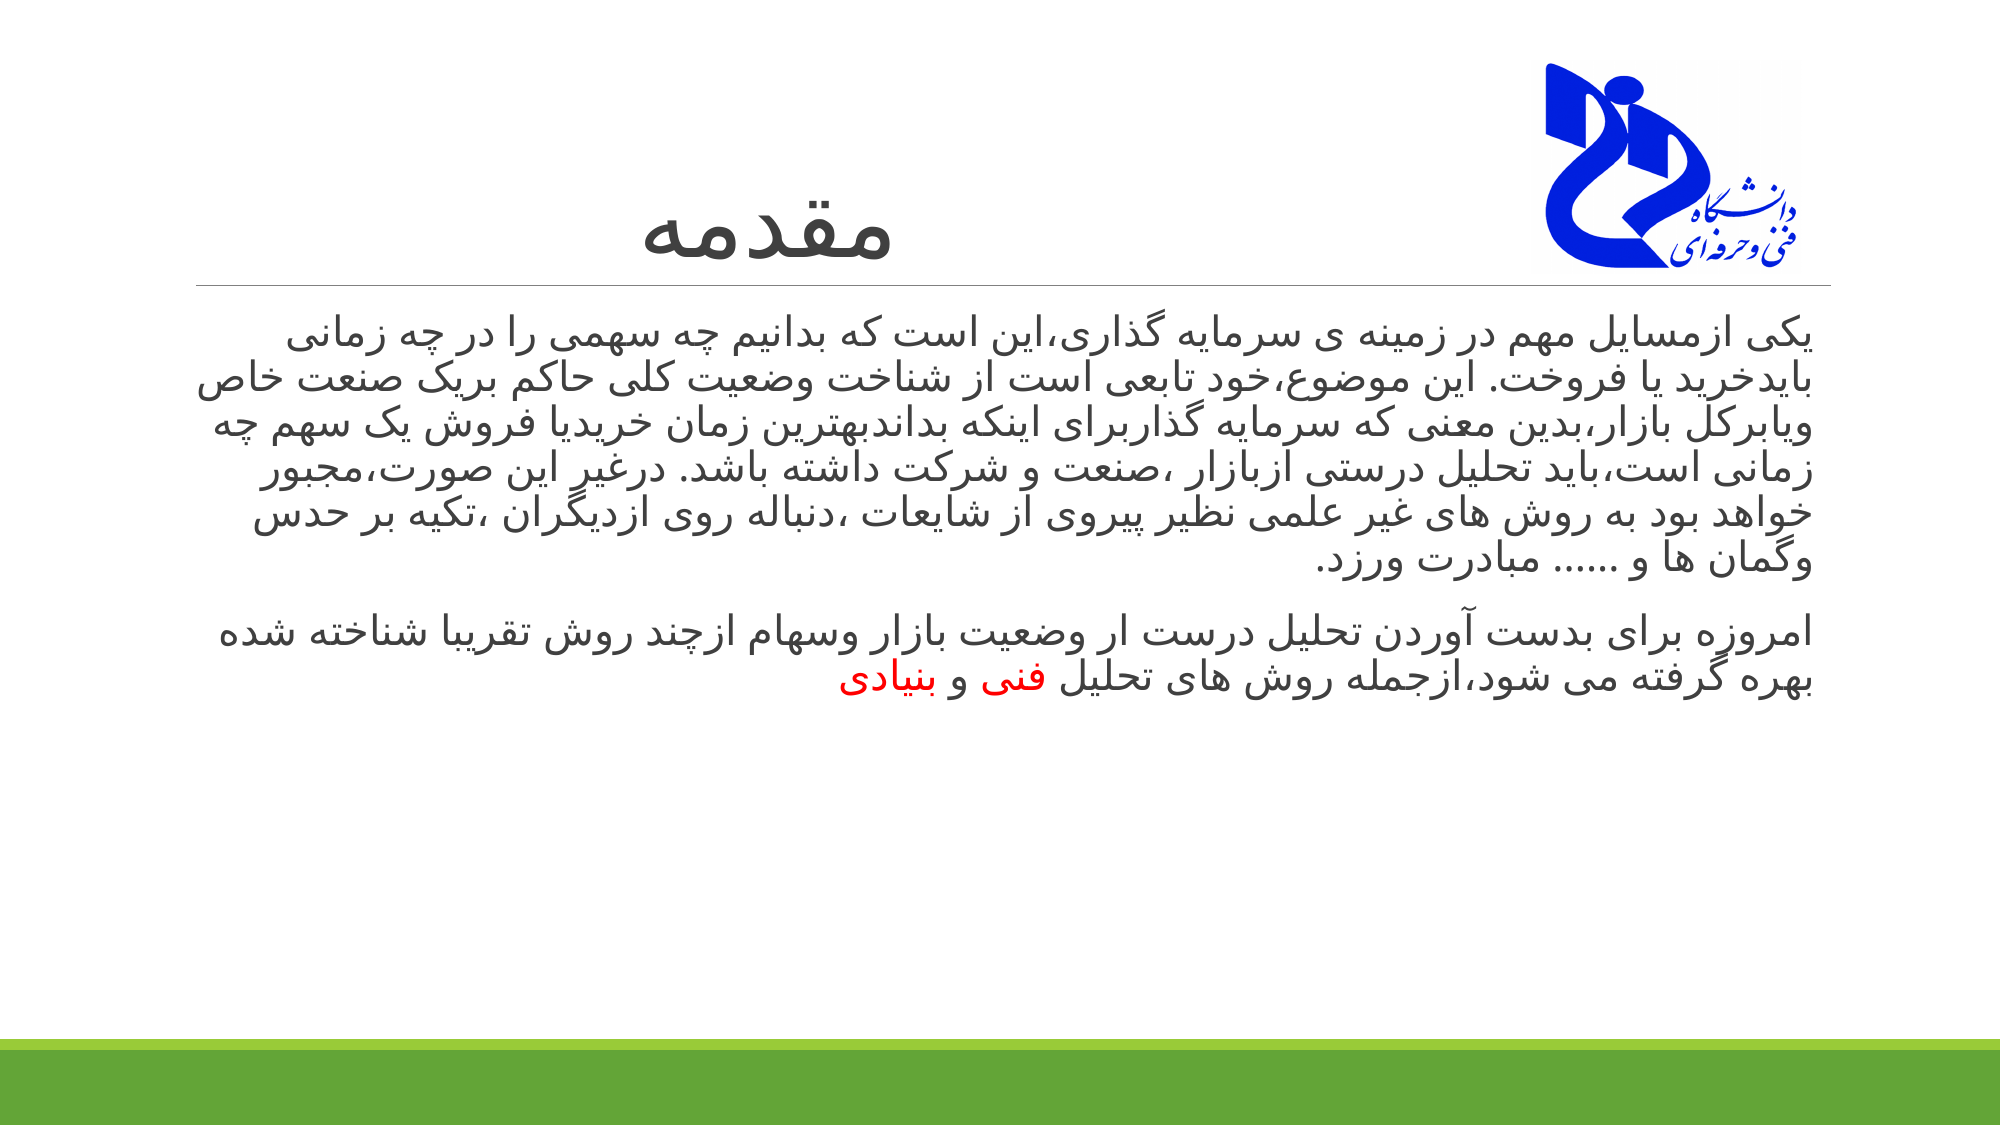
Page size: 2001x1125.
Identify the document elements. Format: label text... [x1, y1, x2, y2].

list یکی ازمسایل مهم در زمینه ی سرمایه گذاری،این است که بدانیم چه سهمی را در چه زمانی بایدخرید یا فروخت. این موضوع،خود تابعی است از شناخت وضعیت کلی حاکم بریک صنعت خاص ویابرکل بازار،بدین معنی که سرمایه گذاربرای اینکه بداندبهترین زمان خریدیا فروش یک سهم چه زمانی است،باید تحلیل درستی ازبازار ،صنعت و شرکت داشته باشد. درغیر این صورت،مجبور خواهد بود به روش های غیر علمی نظیر پیروی از شایعات ،دنباله روی ازدیگران ،تکیه بر حدس وگمان ها و ...... مبادرت ورزد. امروزه برای بدست آوردن تحلیل درست ار وضعیت بازار وسهام ازچند روش تقریبا شناخته شده بهره گرفته می شود،ازجمله روش های تحلیل فنی و بنیادی [180, 302, 1830, 963]
picture [1502, 48, 1831, 286]
title مقدمه [180, 47, 1502, 285]
